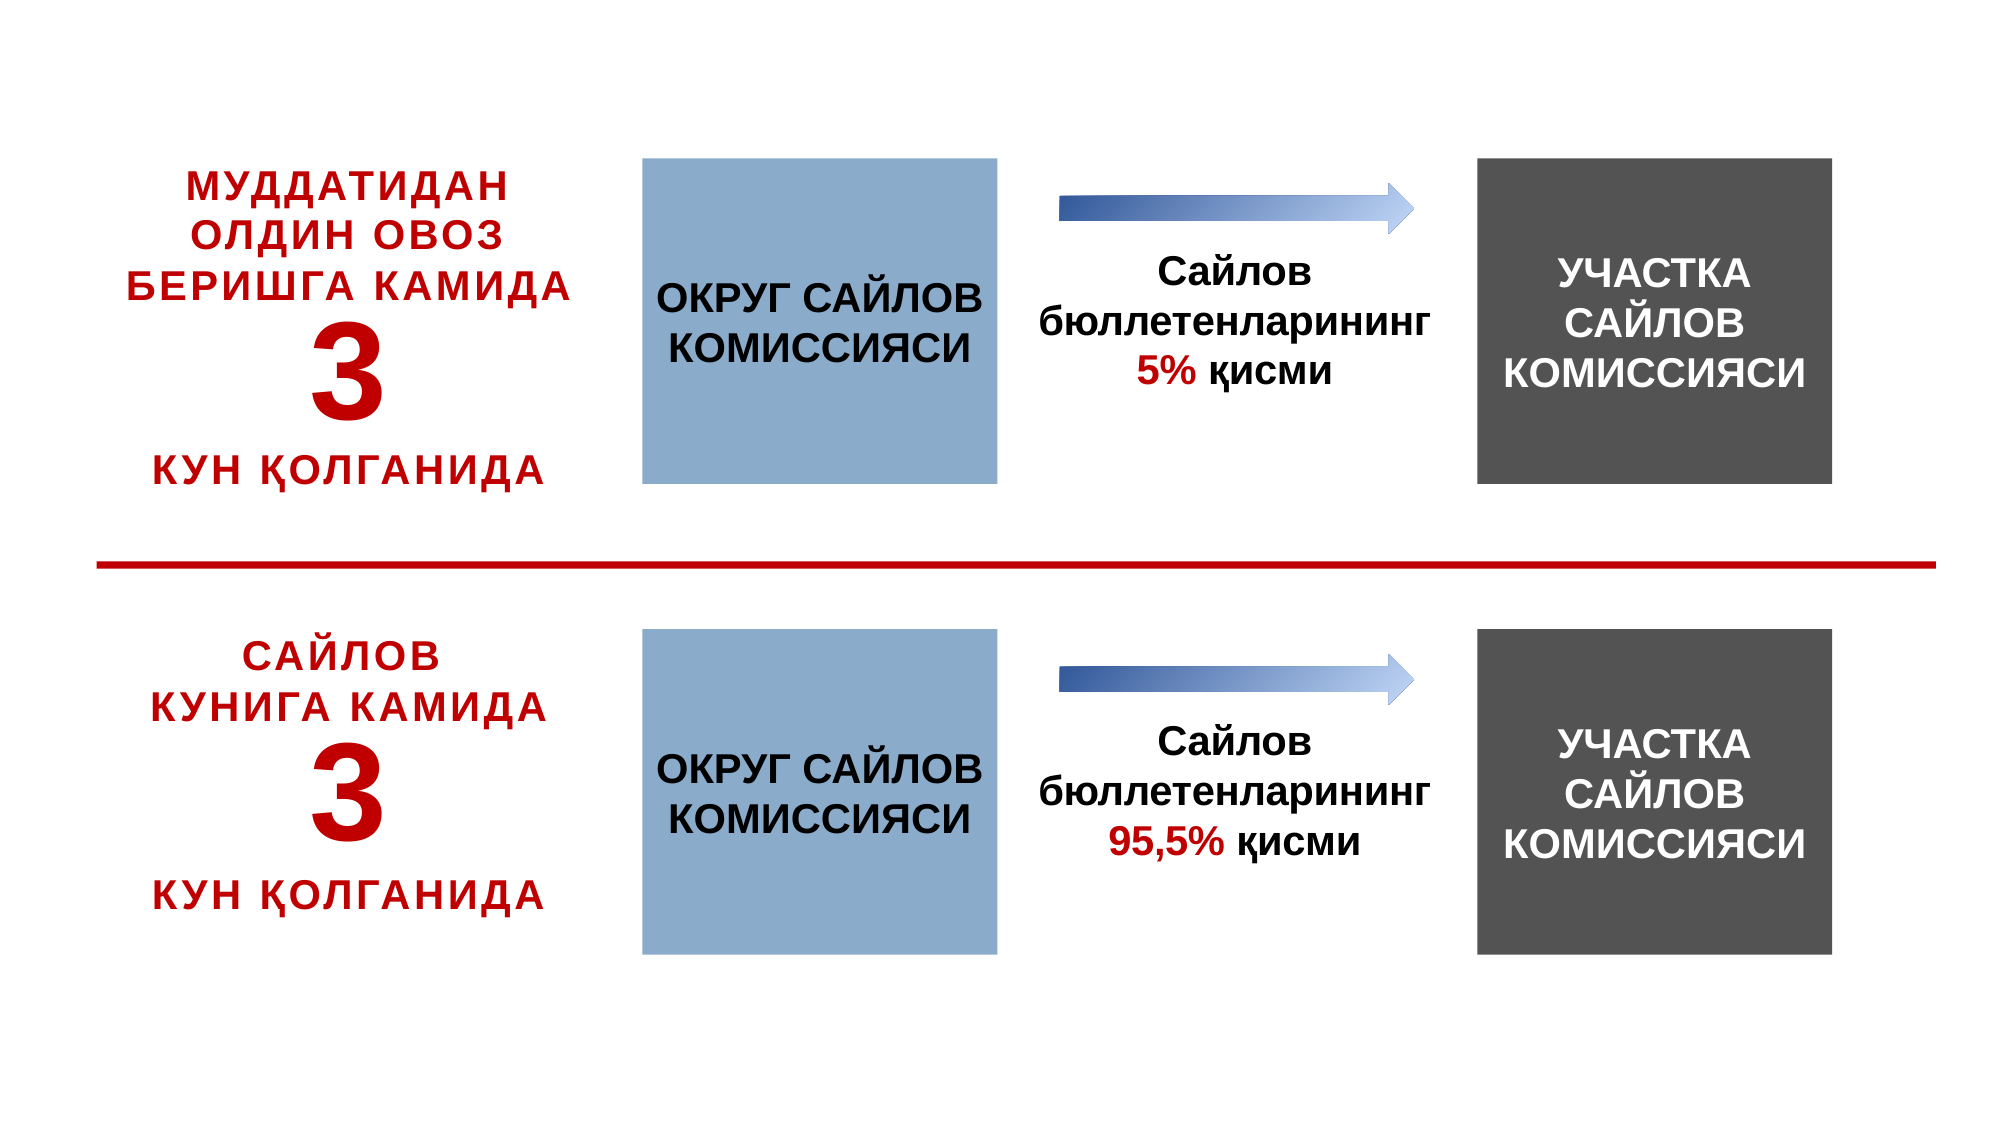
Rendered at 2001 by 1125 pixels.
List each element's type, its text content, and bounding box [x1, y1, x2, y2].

text_box [1059, 183, 1414, 234]
text_box [96, 561, 1936, 569]
text_box ОКРУГ САЙЛОВ КОМИССИЯСИ [642, 158, 998, 484]
text_box УЧАСТКА САЙЛОВ КОМИССИЯСИ [1477, 629, 1833, 955]
text_box [1059, 654, 1414, 705]
text_box Сайлов бюллетенларининг 5% қисми [993, 243, 1477, 394]
text_box УЧАСТКА САЙЛОВ КОМИССИЯСИ [1477, 158, 1833, 484]
text_box Сайлов бюллетенларининг 95,5% қисми [993, 714, 1477, 865]
text_box МУДДАТИДАН ОЛДИН ОВОЗ БЕРИШГА КАМИДА 3 КУН ҚОЛГАНИДА [96, 158, 601, 494]
text_box ОКРУГ САЙЛОВ КОМИССИЯСИ [642, 629, 998, 955]
text_box САЙЛОВ КУНИГА КАМИДА 3 КУН ҚОЛГАНИДА [96, 629, 601, 919]
